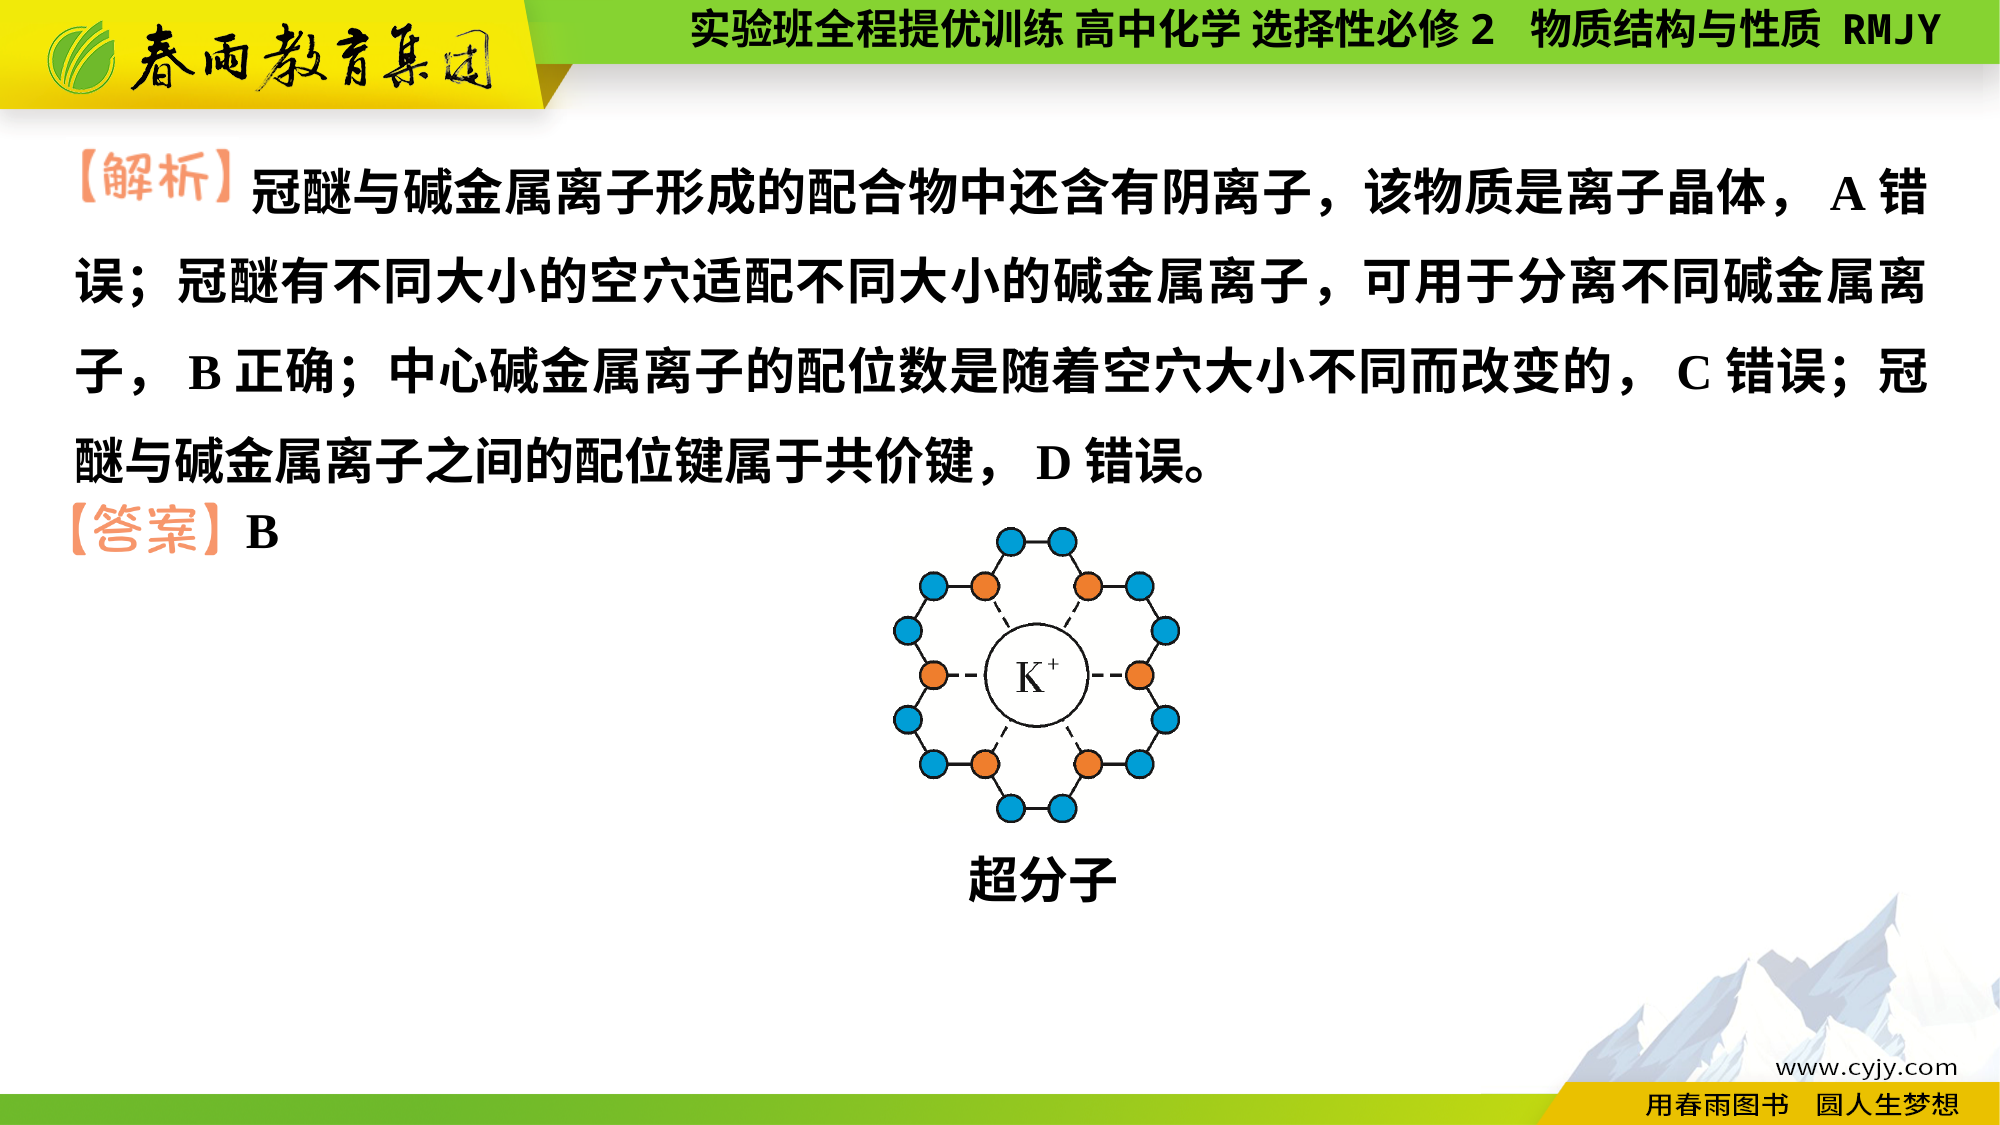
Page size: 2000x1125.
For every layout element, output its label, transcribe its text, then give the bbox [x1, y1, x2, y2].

text_box B [231, 491, 294, 567]
picture [0, 0, 2000, 1125]
list 冠醚与碱金属离子形成的配合物中还含有阴离子，该物质是离子晶体，A错误；冠醚有不同大小的空穴适配不同大小的碱金属离子，可用于分离不同碱金属离子，B正确；中心碱金属离子的配位数是随着空穴大小不同而改变的，C错误；冠醚与碱金属离子之间的配位键属于共价键，D错误。 [59, 122, 1944, 502]
text_box 超分子 [953, 841, 1134, 916]
